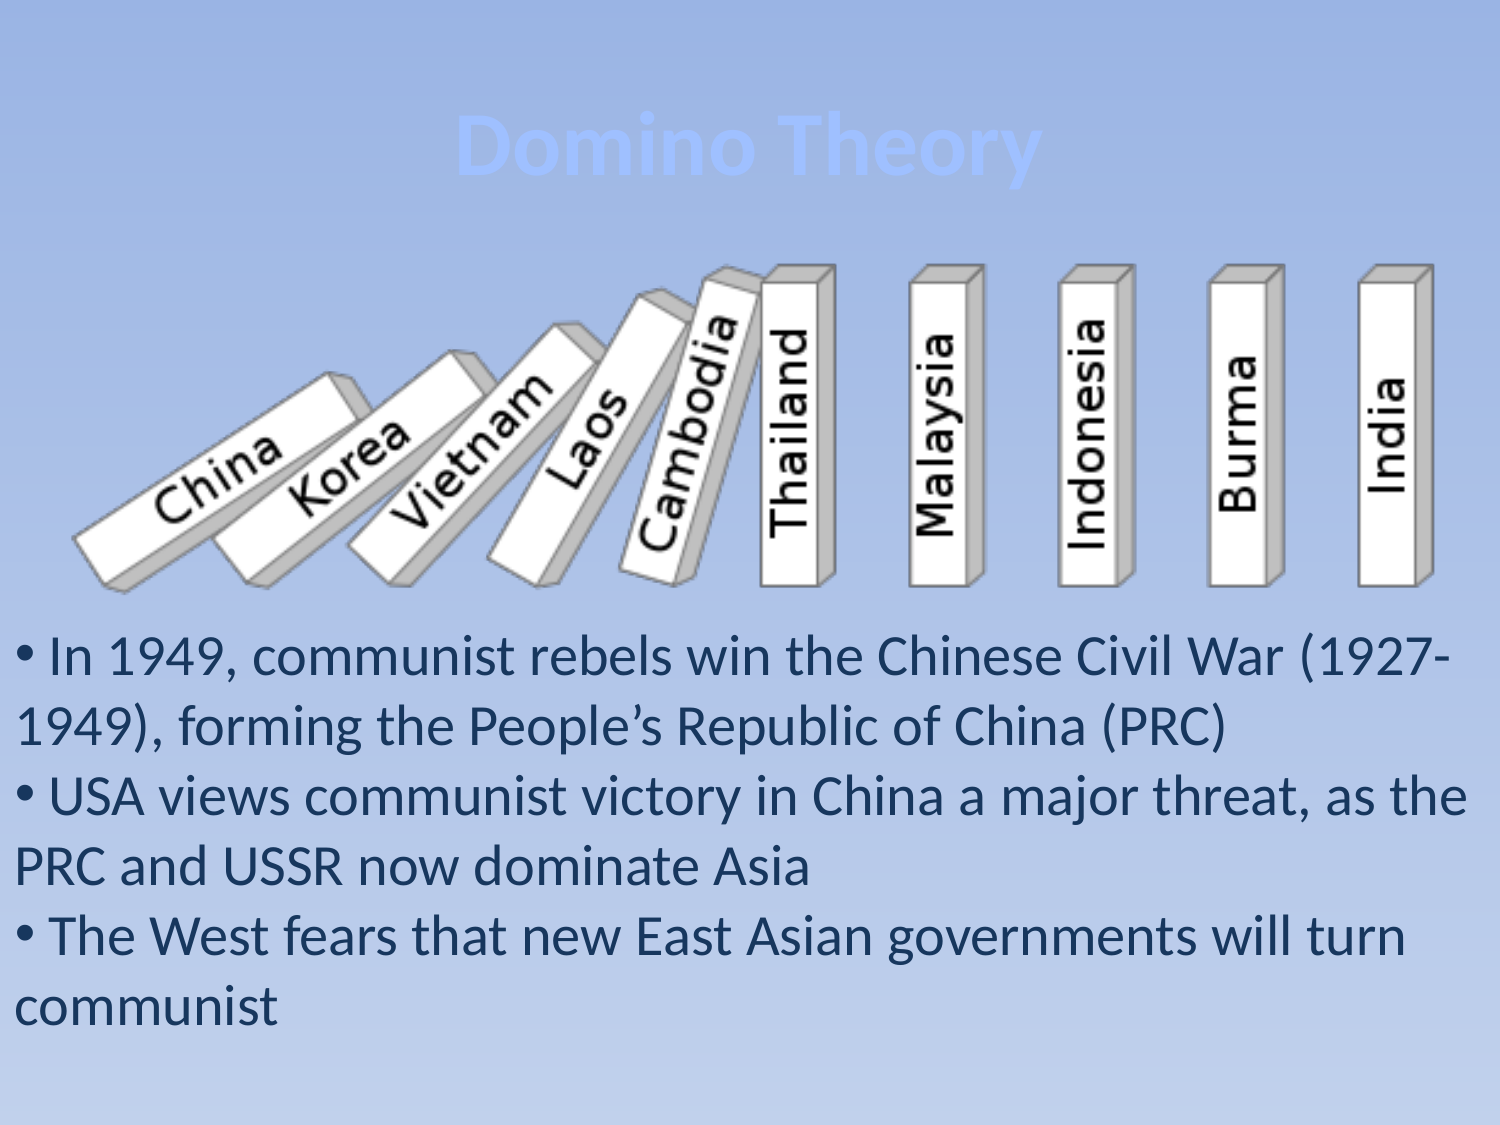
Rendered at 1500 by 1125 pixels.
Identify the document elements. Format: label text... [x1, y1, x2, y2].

title Domino Theory [75, 45, 1425, 233]
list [41, 243, 1471, 622]
text_box In 1949, communist rebels win the Chinese Civil War (1927-1949), forming the People’s Republic of China (PRC) USA views communist victory in China a major threat, as the PRC and USSR now dominate Asia The West fears that new East Asian governments will turn communist [0, 609, 1500, 1045]
